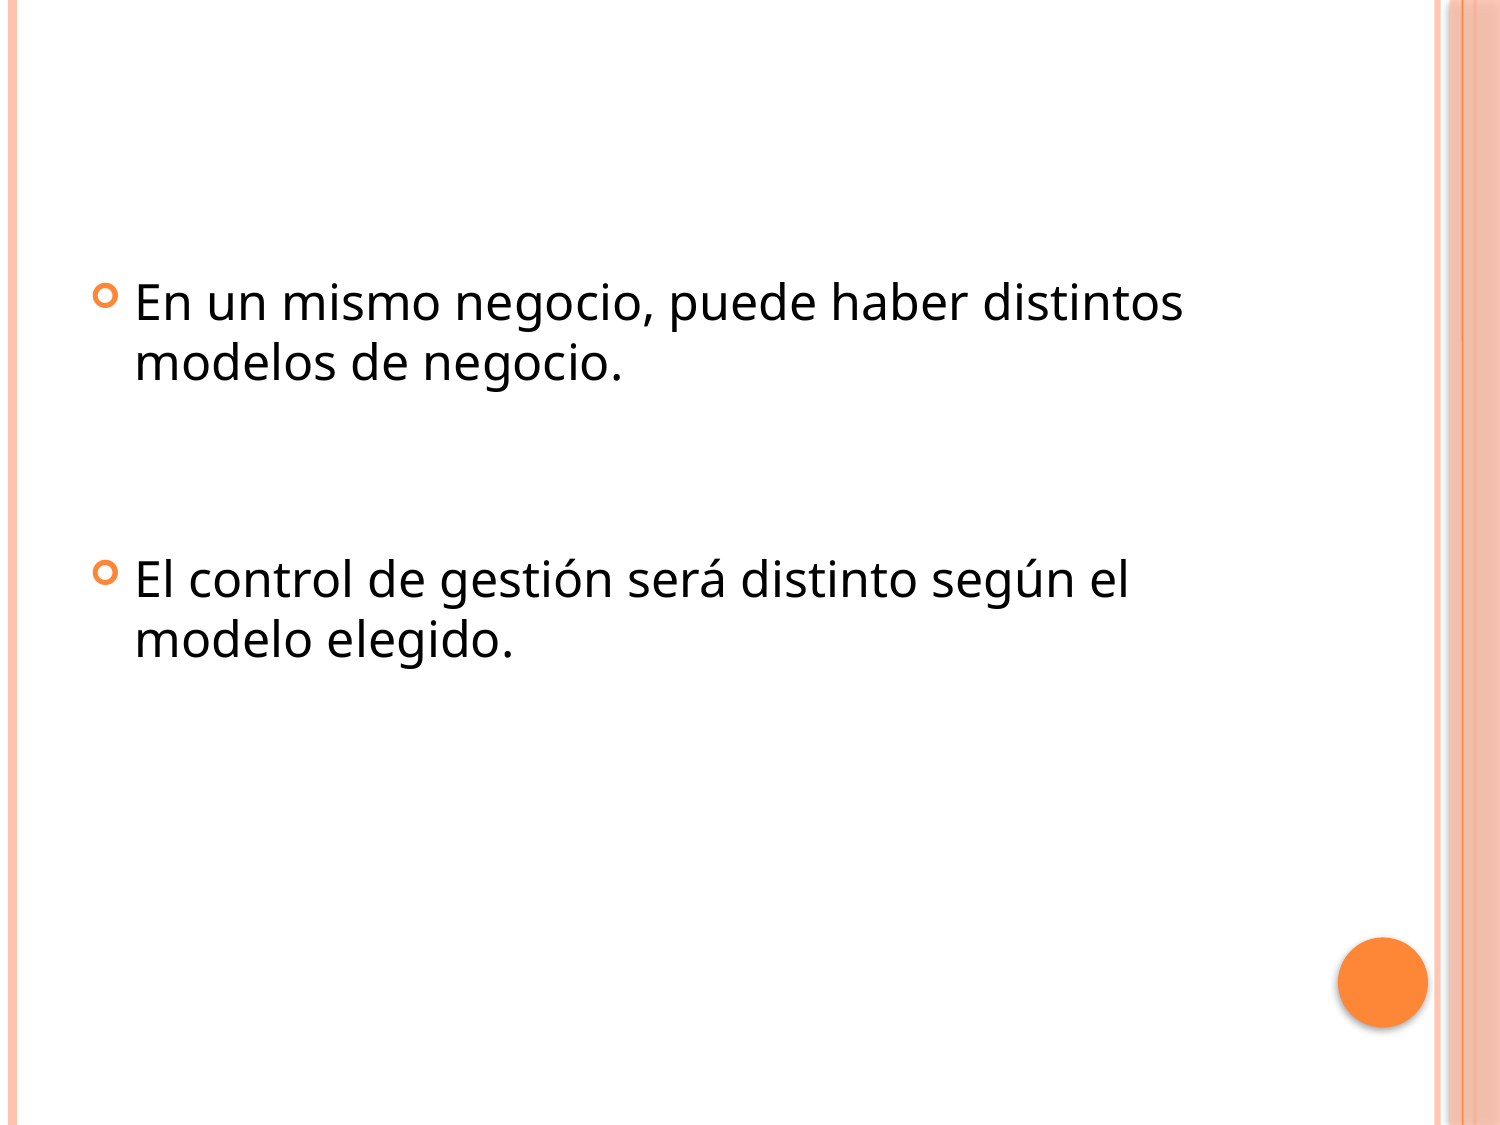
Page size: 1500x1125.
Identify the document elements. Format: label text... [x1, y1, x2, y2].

list En un mismo negocio, puede haber distintos modelos de negocio. El control de gestión será distinto según el modelo elegido. [75, 262, 1300, 1062]
